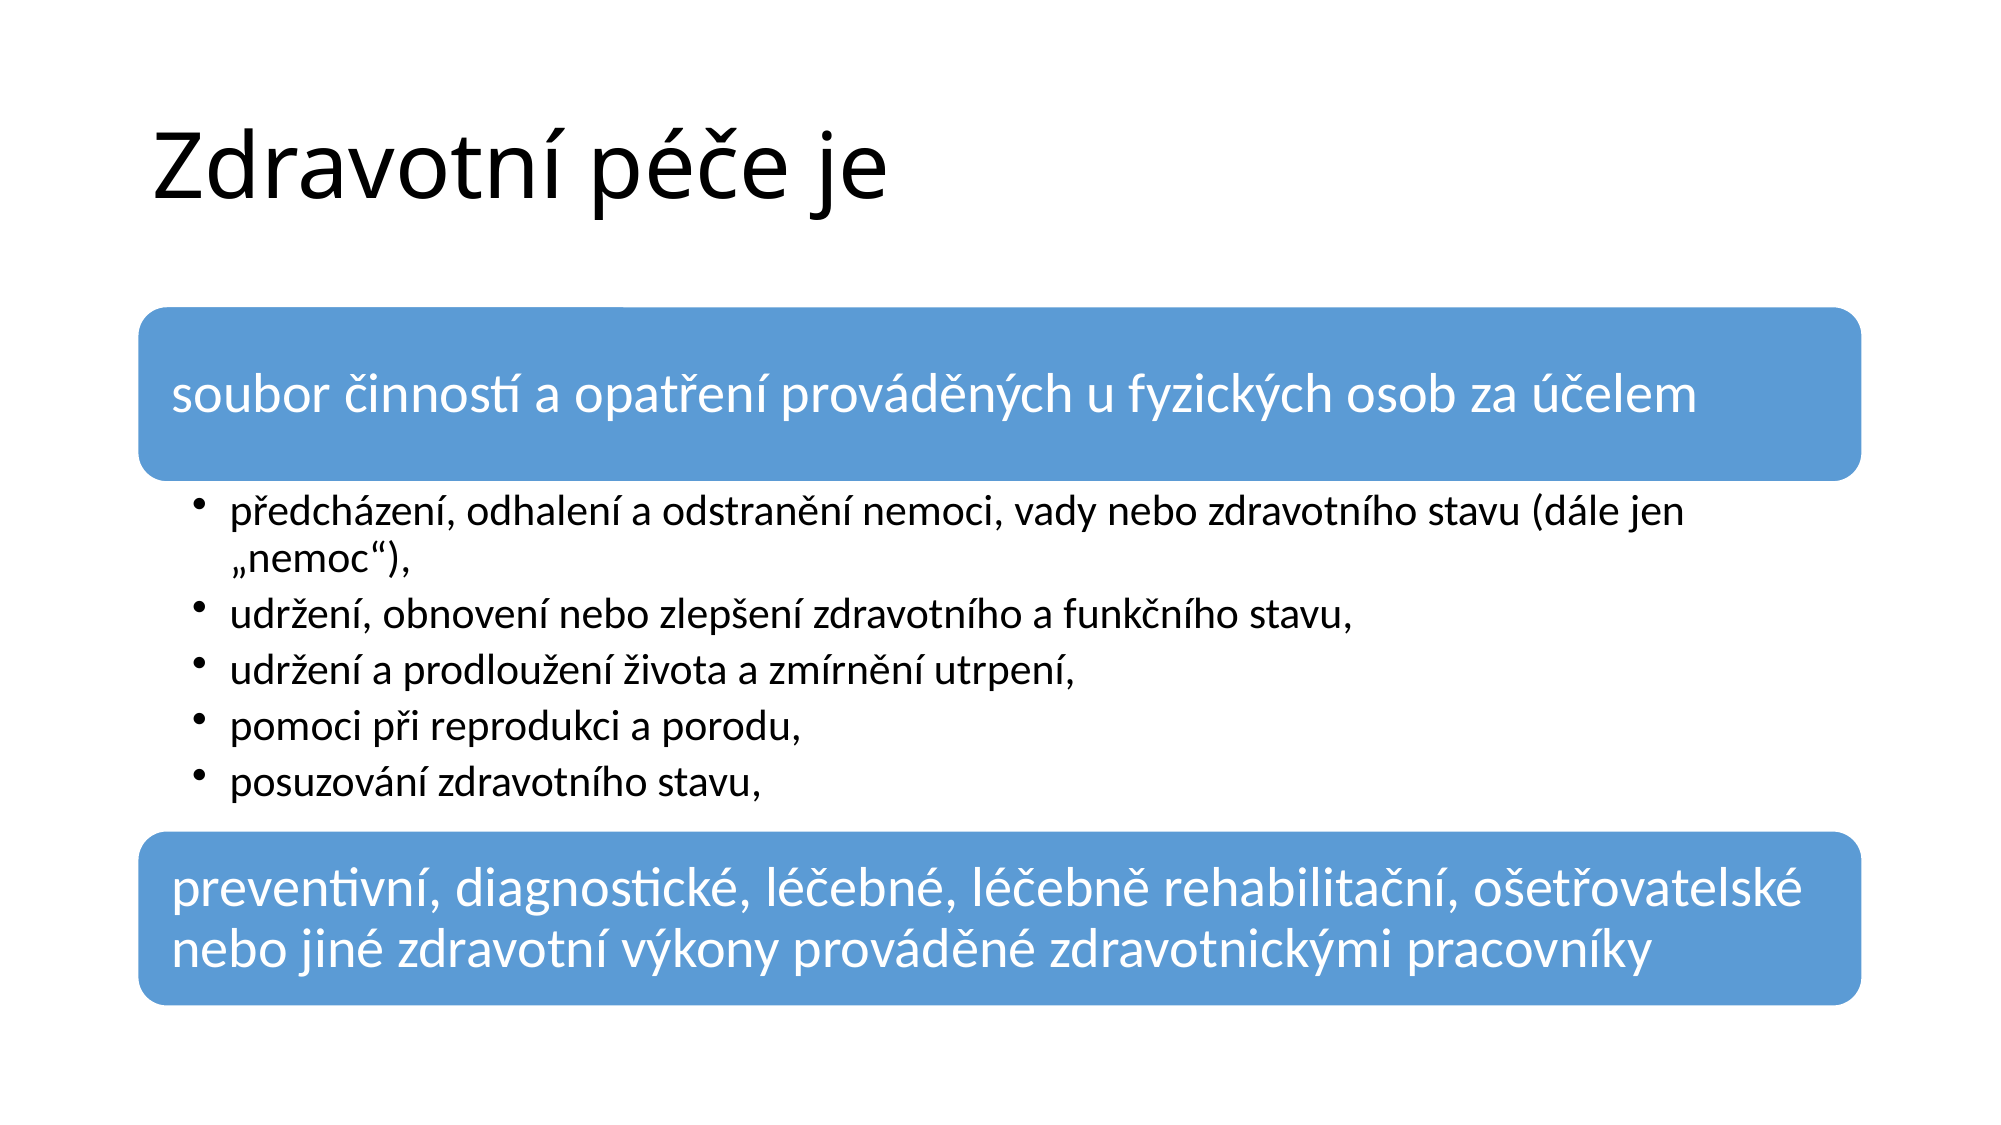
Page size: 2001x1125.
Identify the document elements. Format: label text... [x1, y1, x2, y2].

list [137, 299, 1863, 1014]
title Zdravotní péče je [137, 59, 1863, 278]
